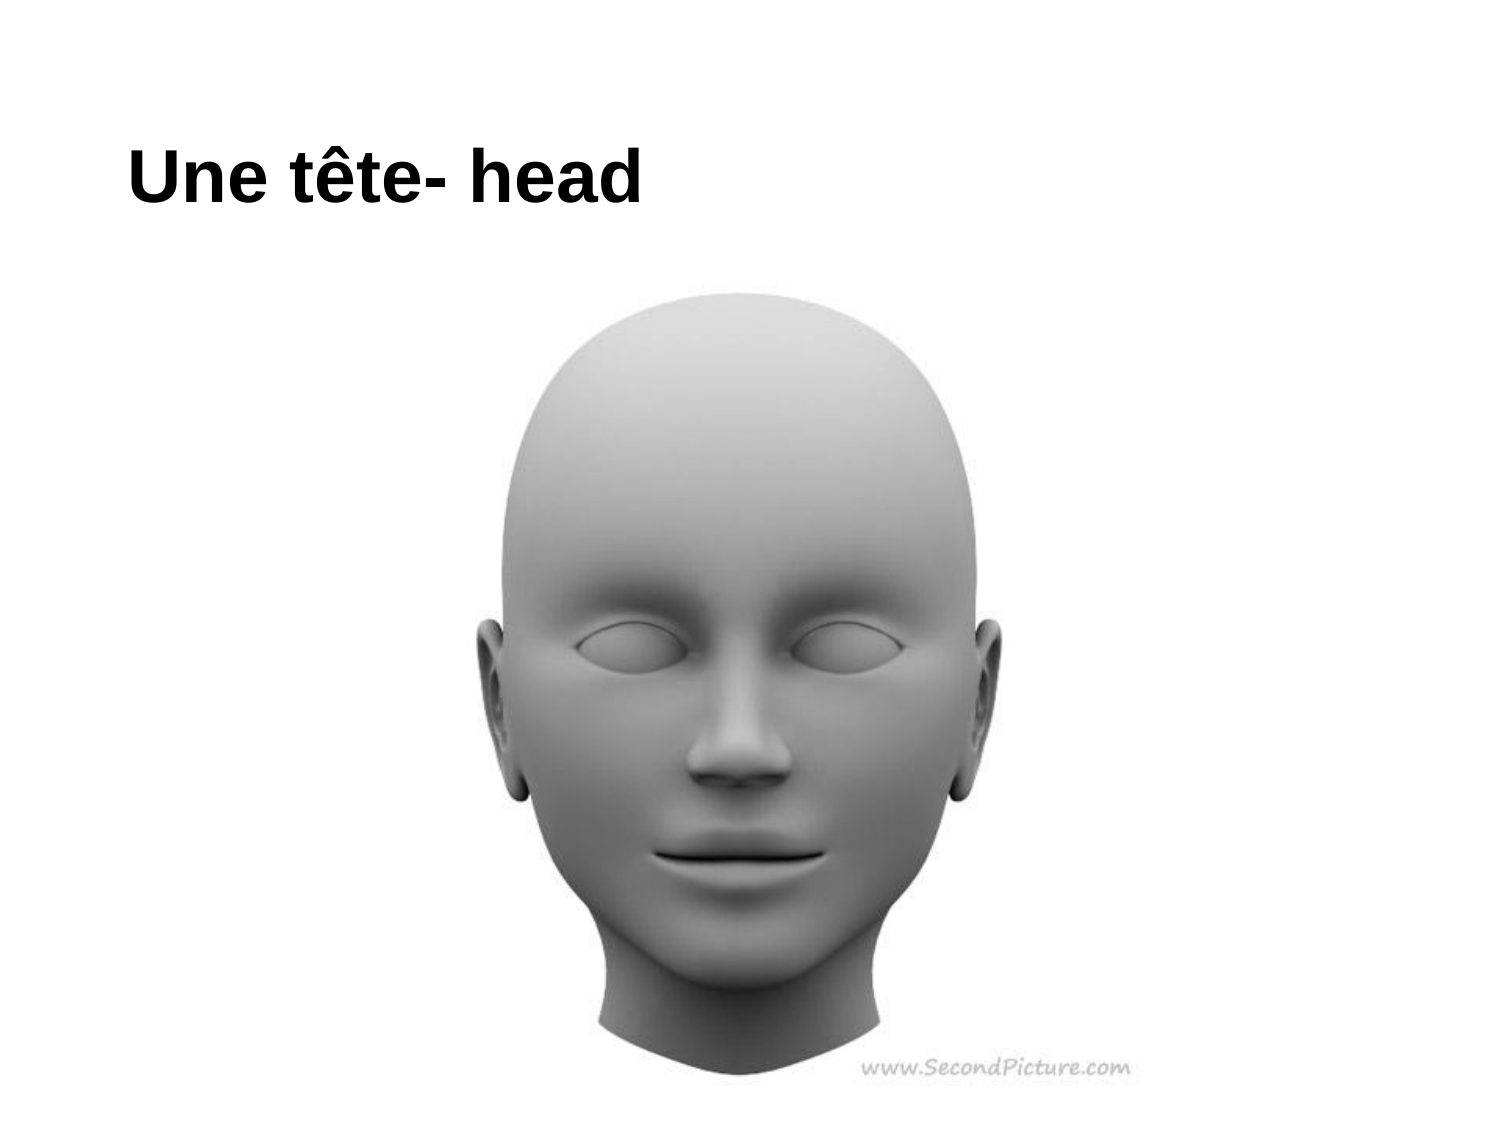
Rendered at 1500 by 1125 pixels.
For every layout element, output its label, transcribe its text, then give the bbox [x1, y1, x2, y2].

text_box [339, 285, 1140, 1086]
title Une tête- head [75, 14, 1425, 233]
